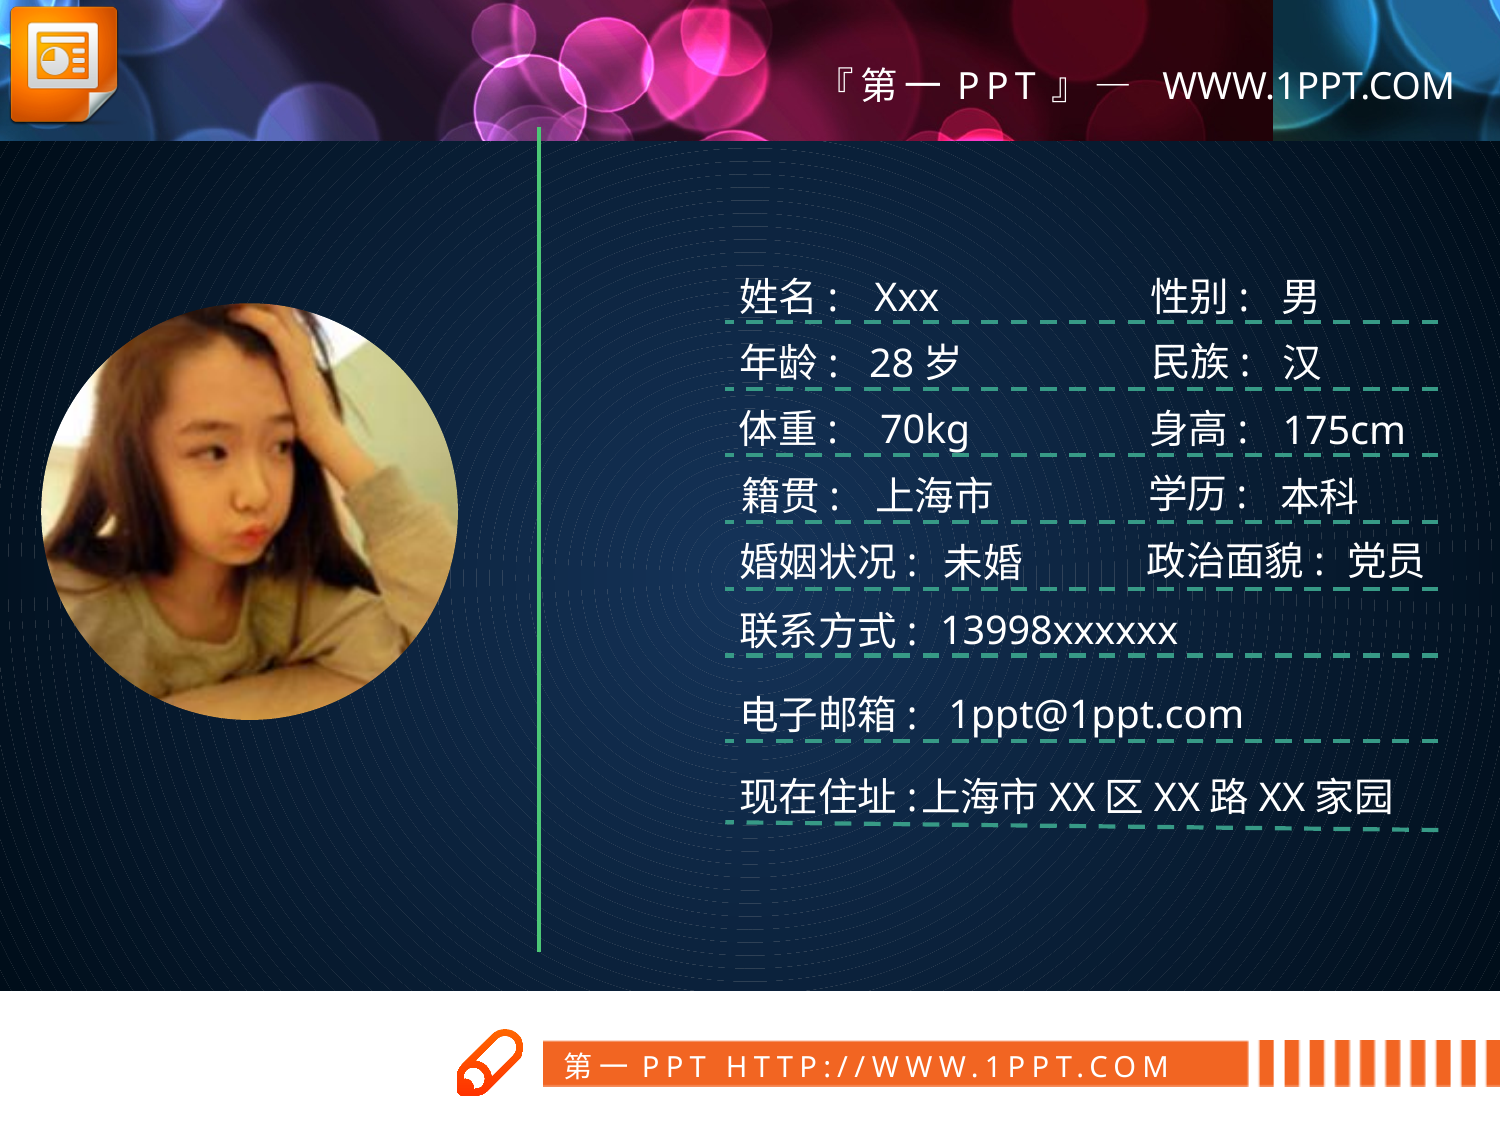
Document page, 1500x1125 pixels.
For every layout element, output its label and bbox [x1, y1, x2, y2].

picture [40, 302, 459, 721]
picture [543, 1040, 1500, 1087]
picture [0, 0, 1500, 141]
text_box [538, 126, 1448, 953]
